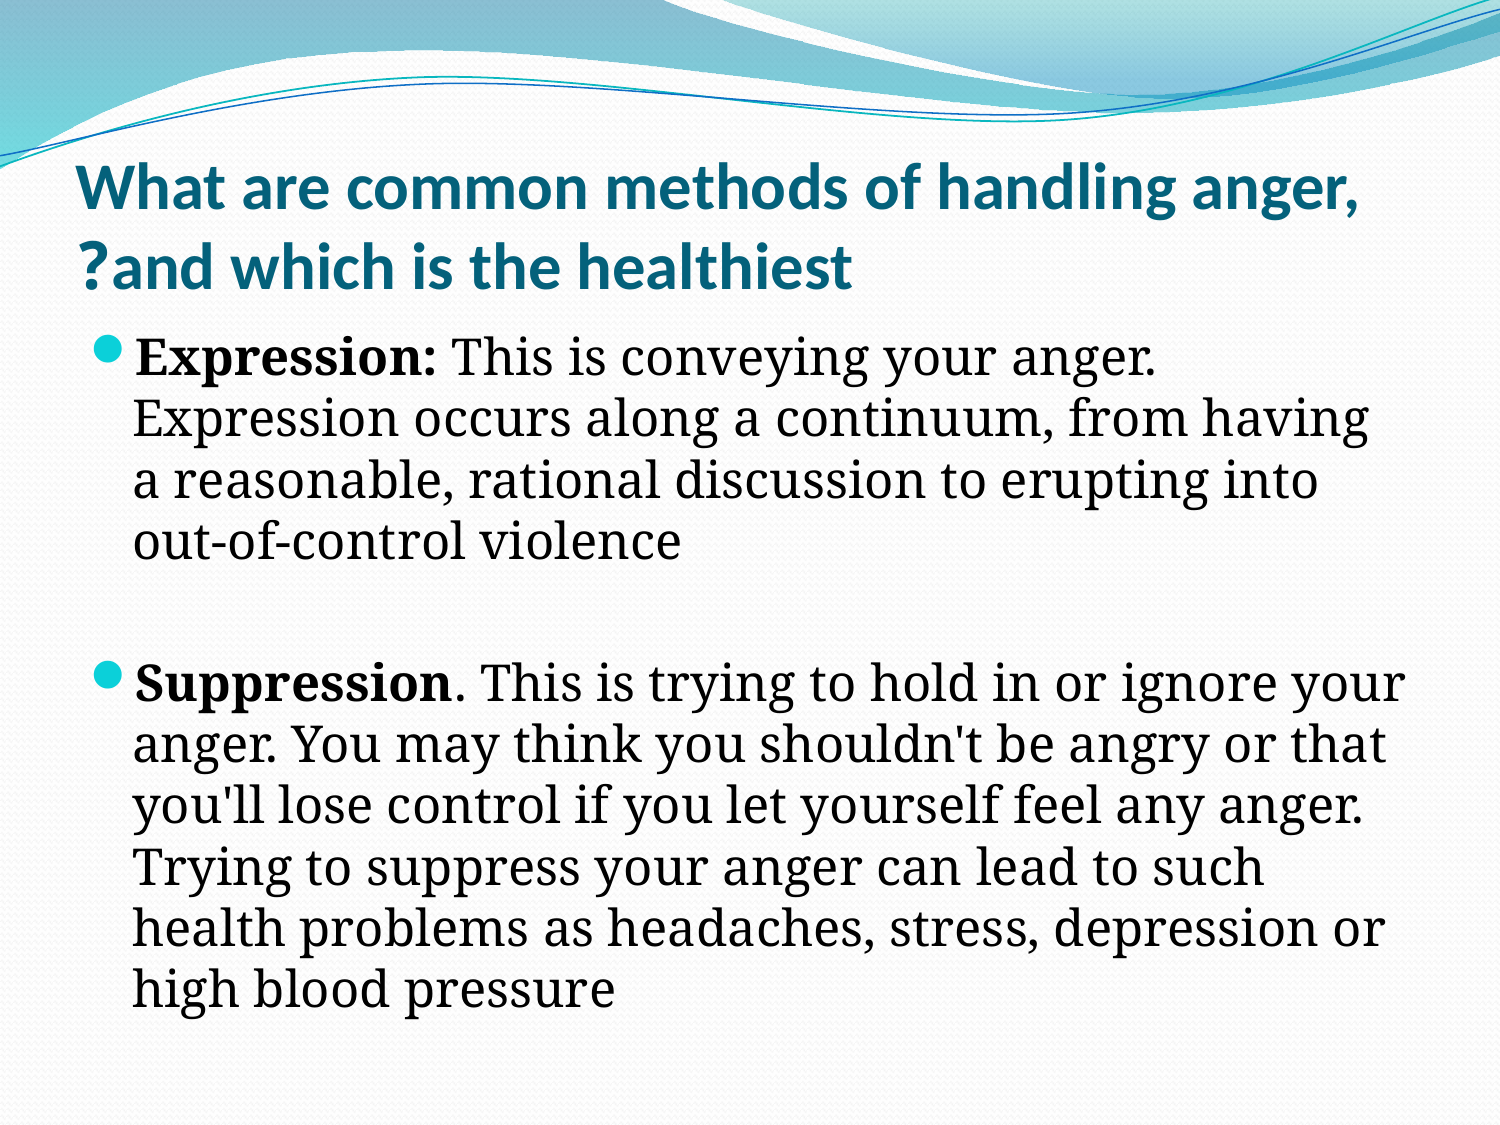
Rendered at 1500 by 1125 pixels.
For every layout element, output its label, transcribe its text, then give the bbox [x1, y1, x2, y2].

list Expression: This is conveying your anger. Expression occurs along a continuum, from having a reasonable, rational discussion to erupting into out-of-control violence Suppression. This is trying to hold in or ignore your anger. You may think you shouldn't be angry or that you'll lose control if you let yourself feel any anger. Trying to suppress your anger can lead to such health problems as headaches, stress, depression or high blood pressure [75, 317, 1425, 1038]
title What are common methods of handling anger, and which is the healthiest? [75, 115, 1425, 303]
